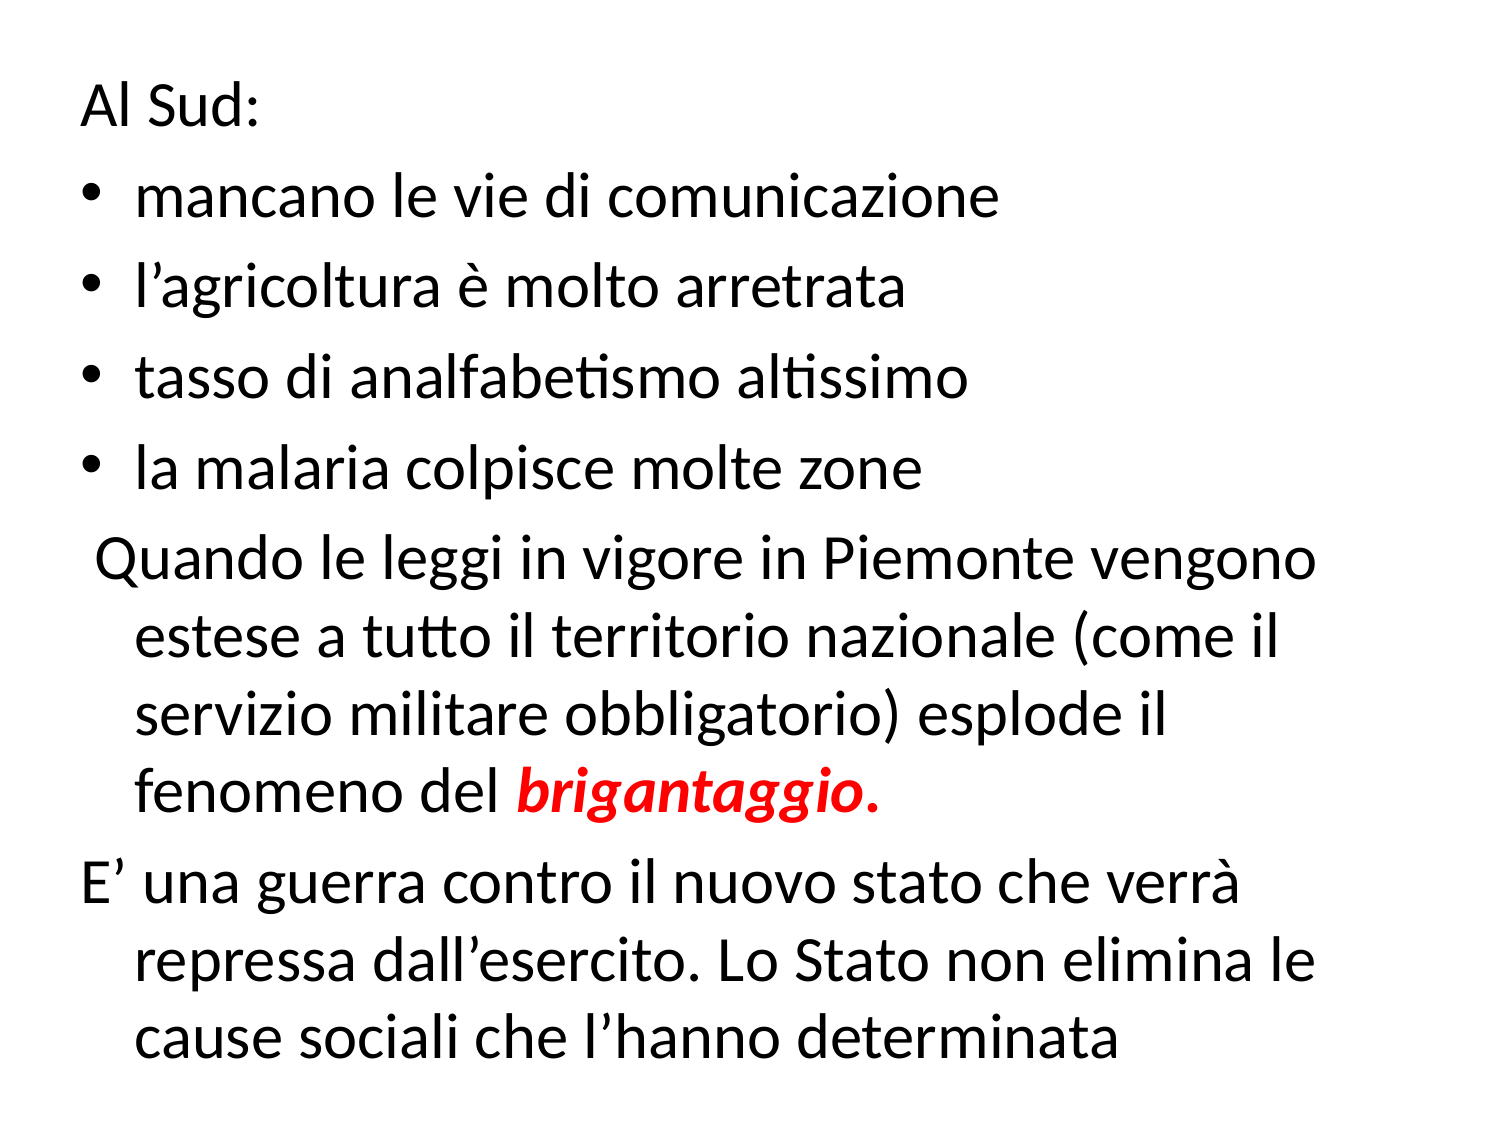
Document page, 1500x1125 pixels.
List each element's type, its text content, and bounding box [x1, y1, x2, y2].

list Al Sud: mancano le vie di comunicazione l’agricoltura è molto arretrata tasso di analfabetismo altissimo la malaria colpisce molte zone Quando le leggi in vigore in Piemonte vengono estese a tutto il territorio nazionale (come il servizio militare obbligatorio) esplode il fenomeno del brigantaggio. E’ una guerra contro il nuovo stato che verrà repressa dall’esercito. Lo Stato non elimina le cause sociali che l’hanno determinata [64, 54, 1402, 1083]
